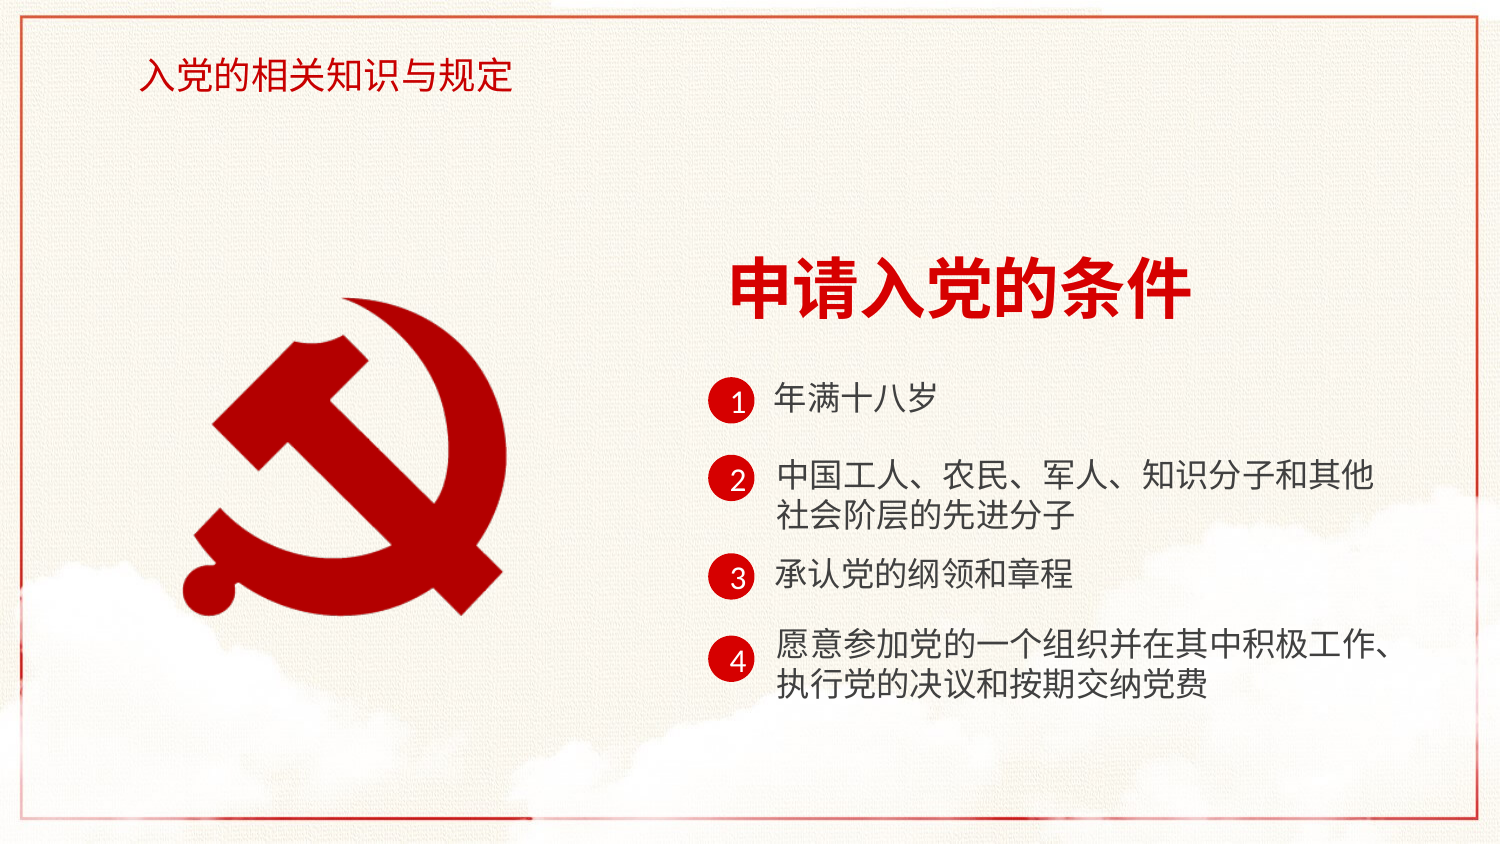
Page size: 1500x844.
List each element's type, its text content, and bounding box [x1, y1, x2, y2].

text_box [243, 254, 647, 709]
text_box 入党的相关知识与规定 [123, 39, 1474, 109]
text_box 1 [706, 375, 757, 426]
text_box 3 [706, 551, 757, 602]
text_box 中国工人、农民、军人、知识分子和其他 社会阶层的先进分子 [761, 446, 1391, 542]
text_box 申请入党的条件 [711, 239, 1209, 335]
text_box 4 [706, 633, 757, 685]
picture [0, 0, 1500, 844]
text_box 承认党的纲领和章程 [760, 545, 1090, 600]
text_box 愿意参加党的一个组织并在其中积极工作、 执行党的决议和按期交纳党费 [762, 616, 1424, 711]
text_box 年满十八岁 [759, 369, 956, 425]
text_box 2 [706, 452, 757, 504]
